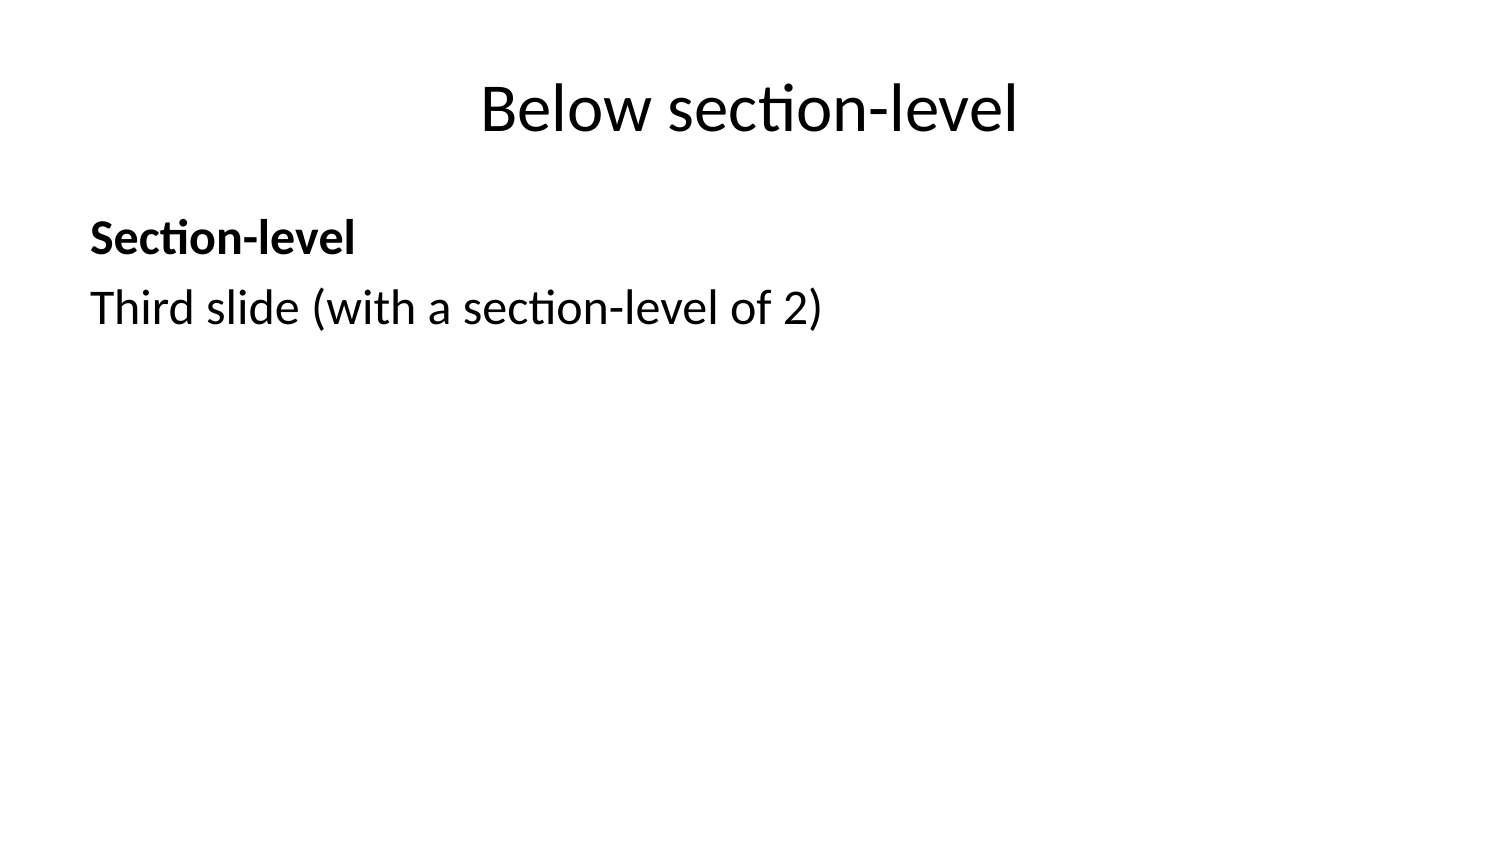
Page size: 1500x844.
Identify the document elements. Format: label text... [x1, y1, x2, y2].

list Section-level Third slide (with a section-level of 2) [75, 196, 1425, 754]
title Below section-level [75, 33, 1425, 175]
